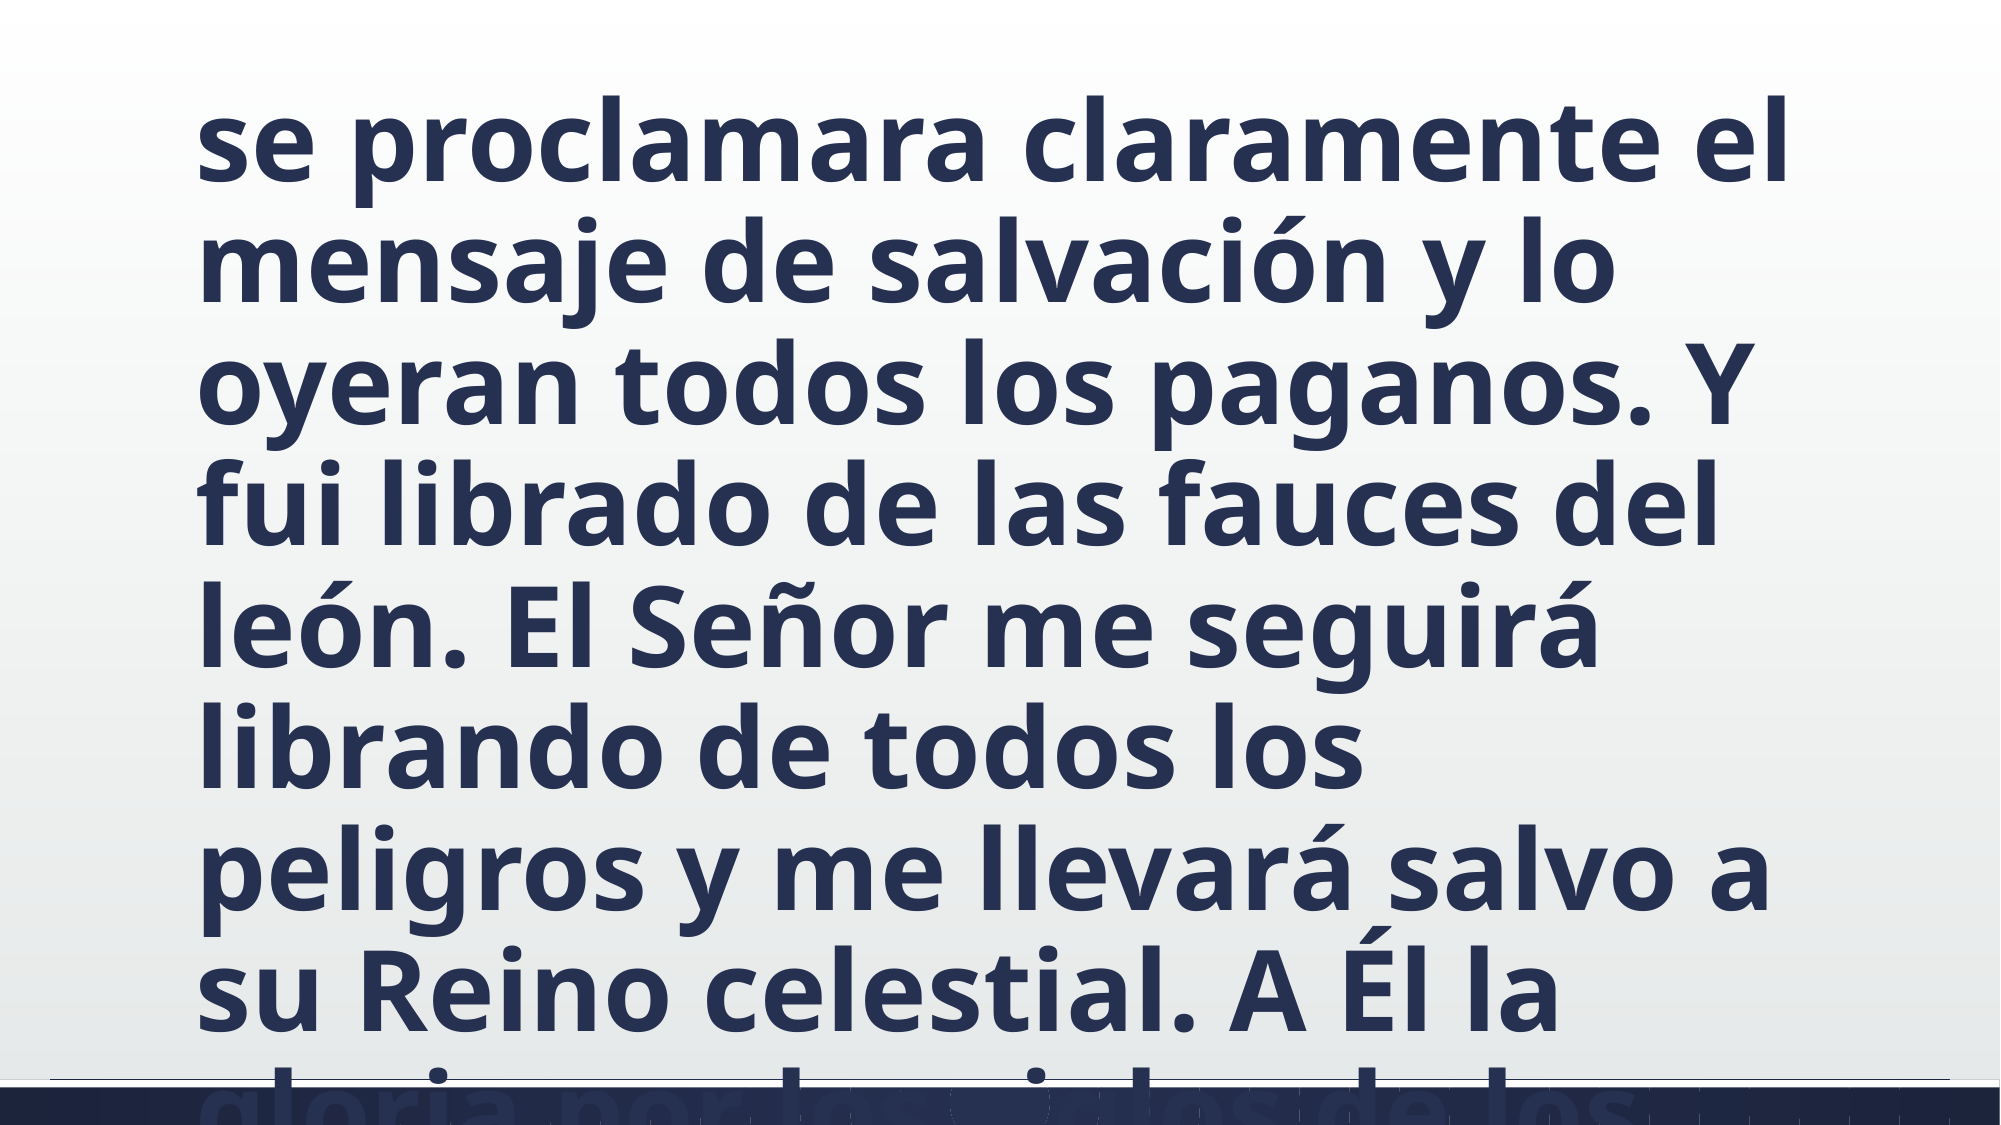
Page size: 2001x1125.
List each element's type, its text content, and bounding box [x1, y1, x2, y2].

list se proclamara claramente el mensaje de salvación y lo oyeran todos los paganos. Y fui librado de las fauces del león. El Señor me seguirá librando de todos los peligros y me llevará salvo a su Reino celestial. A Él la gloria por los siglos de los siglos. [173, 76, 1816, 990]
